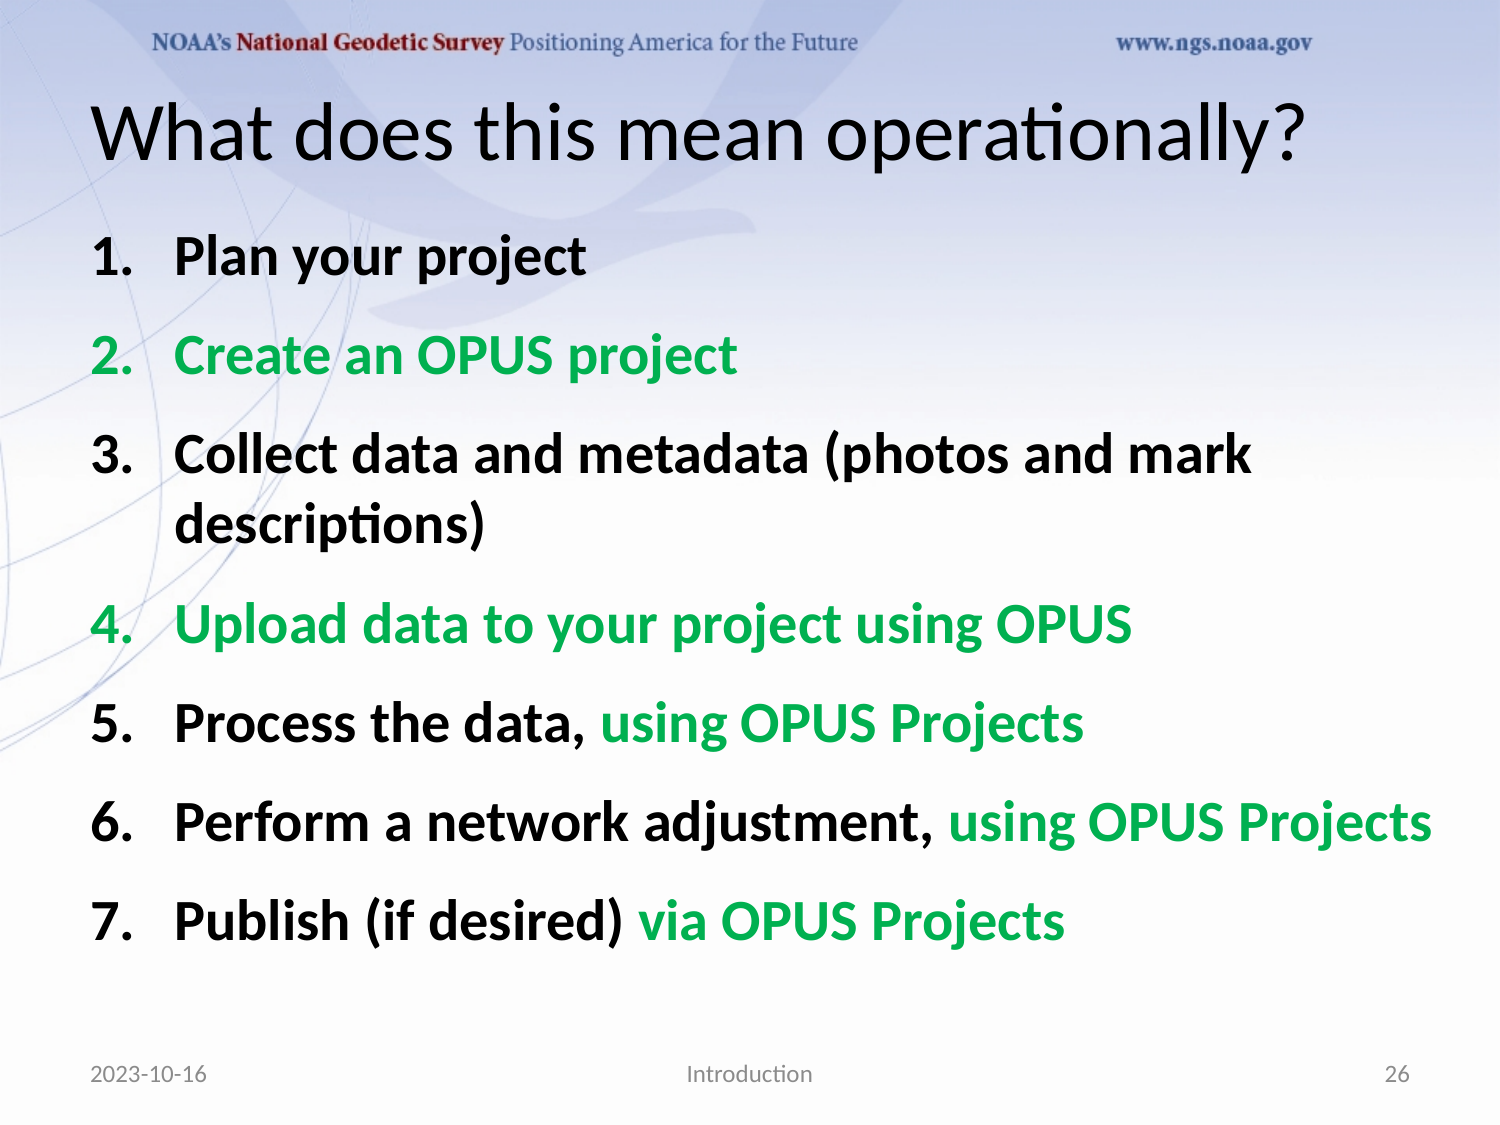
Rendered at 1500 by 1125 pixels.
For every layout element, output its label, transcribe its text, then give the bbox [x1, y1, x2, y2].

footer Introduction [512, 1042, 988, 1103]
list Plan your project Create an OPUS project Collect data and metadata (photos and mark descriptions) Upload data to your project using OPUS Process the data, using OPUS Projects Perform a network adjustment, using OPUS Projects Publish (if desired) via OPUS Projects [74, 209, 1467, 1021]
title What does this mean operationally? [74, 74, 1426, 181]
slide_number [75, 1042, 425, 1103]
picture [0, 0, 1500, 1125]
slide_number 26 [1074, 1042, 1425, 1103]
